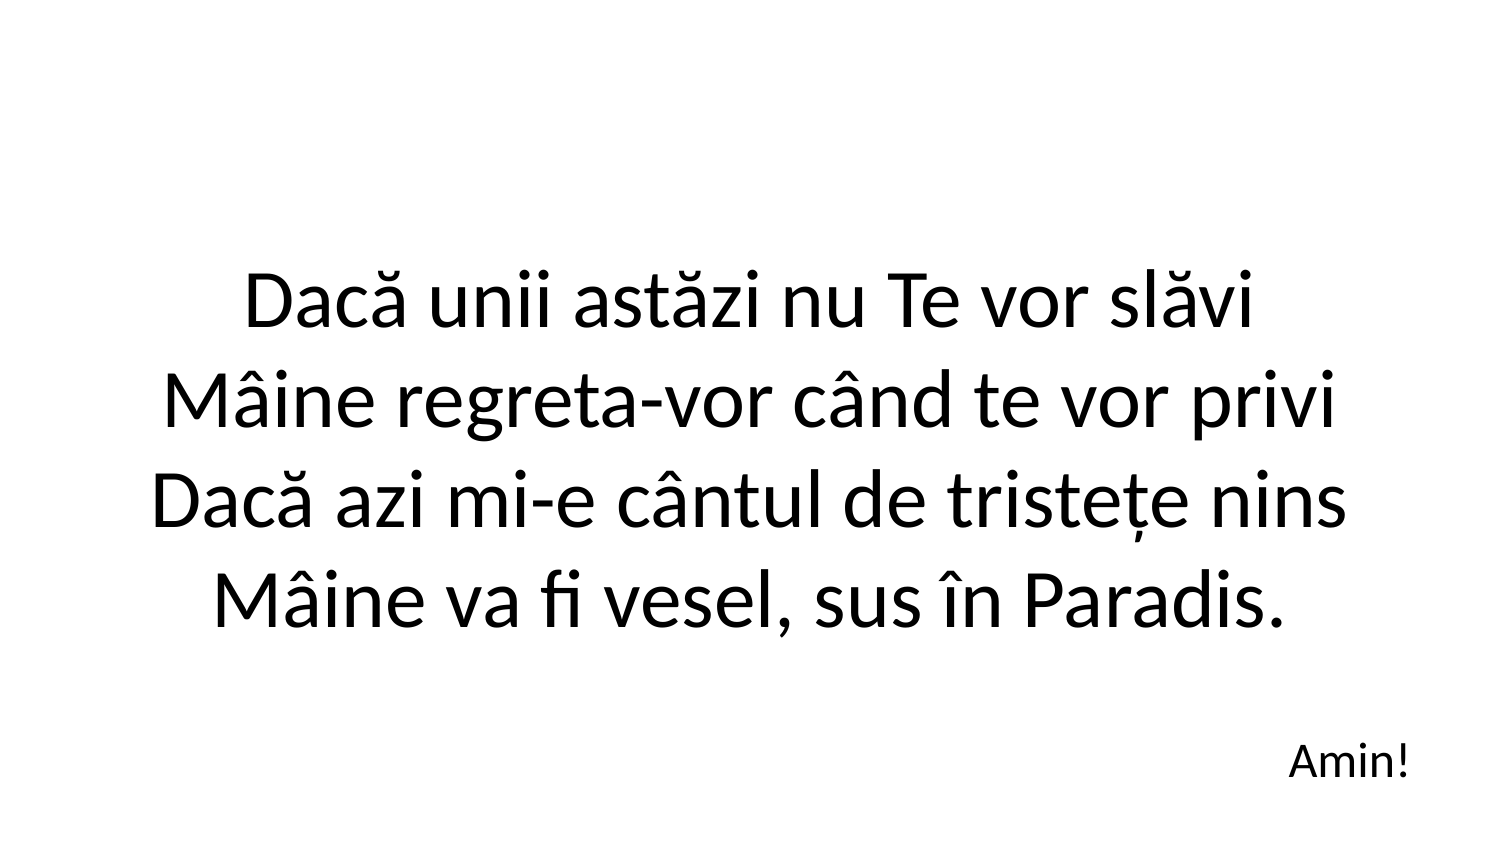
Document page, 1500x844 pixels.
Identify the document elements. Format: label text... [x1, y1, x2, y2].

text_box Amin! [1273, 674, 1427, 795]
text_box Dacă unii astăzi nu Te vor slăvi Mâine regreta-vor când te vor privi Dacă azi mi-e cântul de tristețe nins Mâine va fi vesel, sus în Paradis. [135, 192, 1365, 652]
